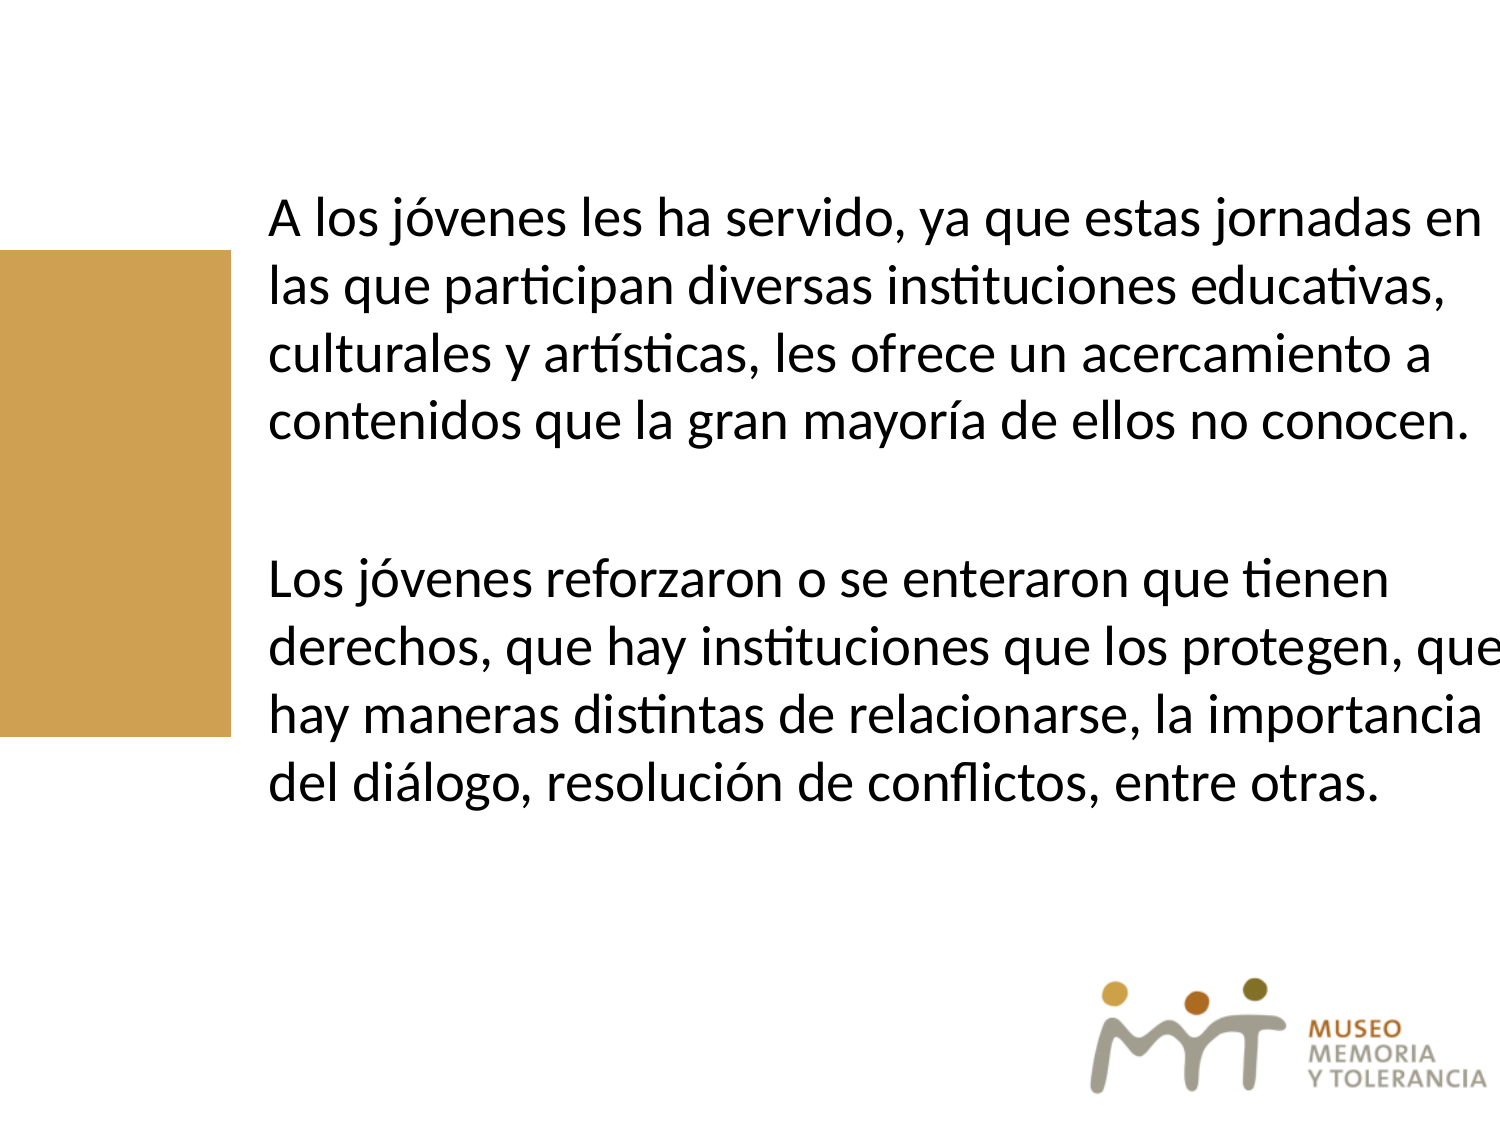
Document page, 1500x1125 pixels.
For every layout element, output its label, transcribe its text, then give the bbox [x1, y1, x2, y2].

text_box [0, 248, 233, 740]
subtitle A los jóvenes les ha servido, ya que estas jornadas en las que participan diversas instituciones educativas, culturales y artísticas, les ofrece un acercamiento a contenidos que la gran mayoría de ellos no conocen. Los jóvenes reforzaron o se enteraron que tienen derechos, que hay instituciones que los protegen, que hay maneras distintas de relacionarse, la importancia del diálogo, resolución de conflictos, entre otras. [253, 172, 1500, 941]
picture [1074, 963, 1500, 1118]
